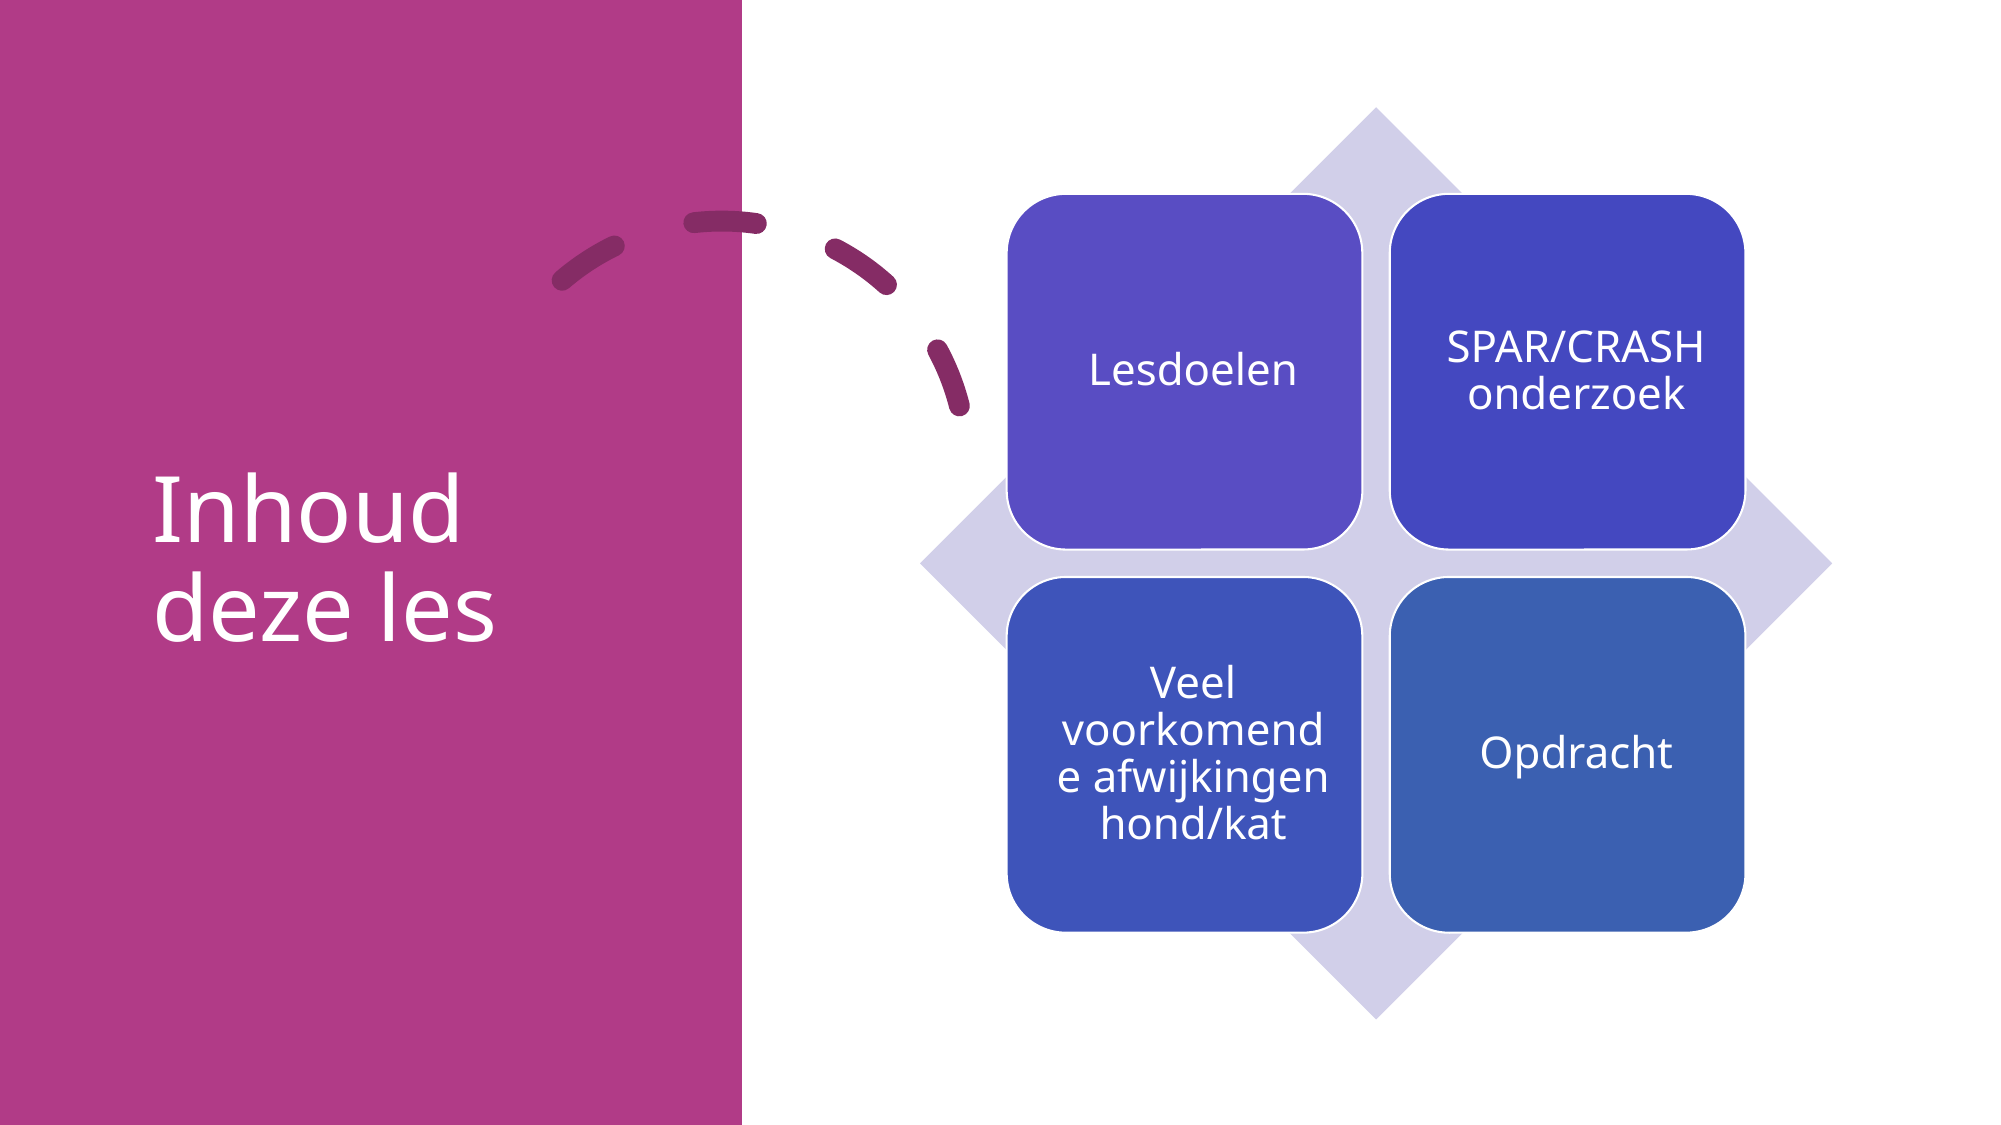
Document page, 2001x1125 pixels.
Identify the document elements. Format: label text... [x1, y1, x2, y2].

title Inhoud deze les [137, 105, 622, 1020]
text_box [622, 220, 858, 467]
text_box [0, 0, 743, 1125]
text_box [743, 0, 2000, 1125]
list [858, 107, 1894, 1020]
